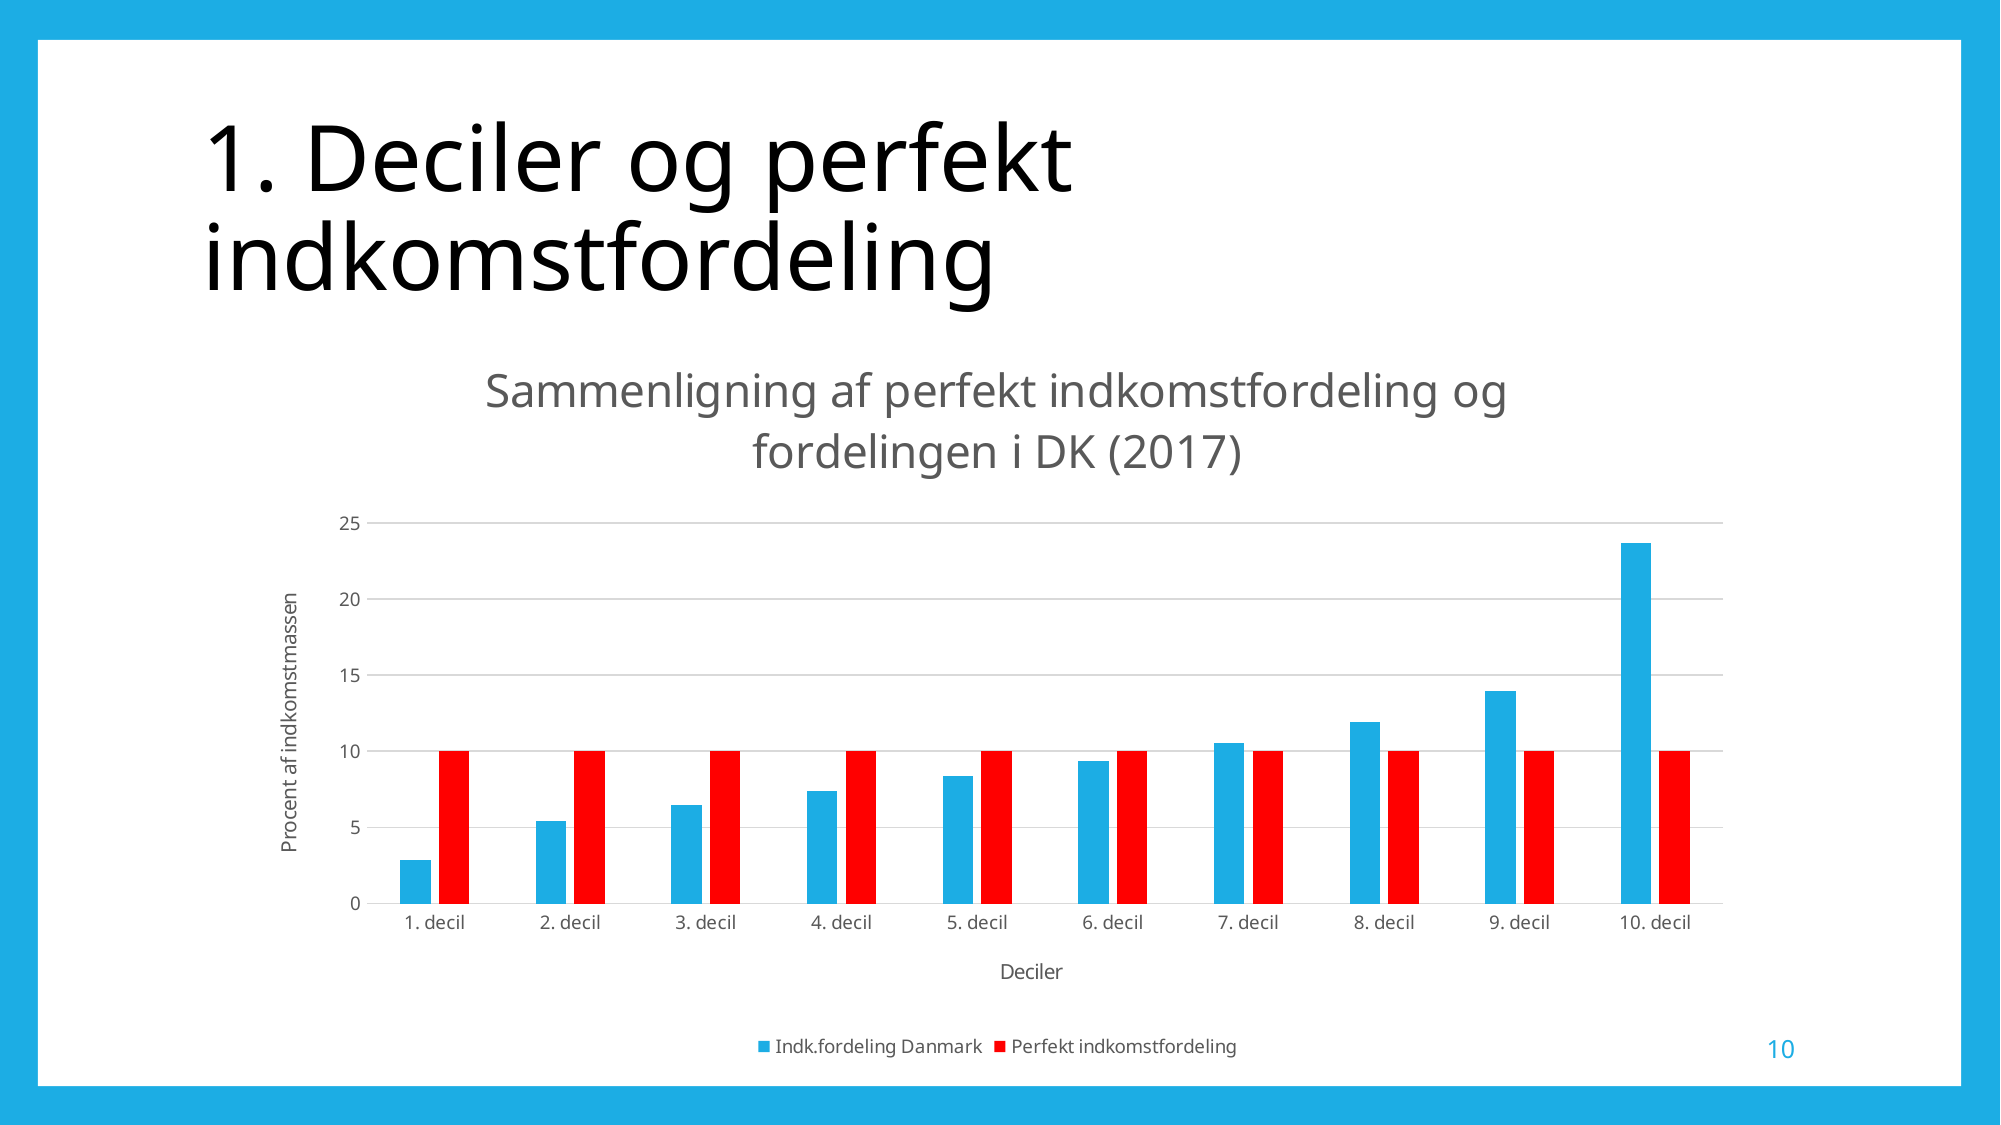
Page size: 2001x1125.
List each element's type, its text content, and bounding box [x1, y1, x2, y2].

title 1. Deciler og perfekt indkomstfordeling [187, 99, 1808, 323]
chart [241, 322, 1754, 1067]
slide_number 10 [1530, 1020, 1811, 1081]
